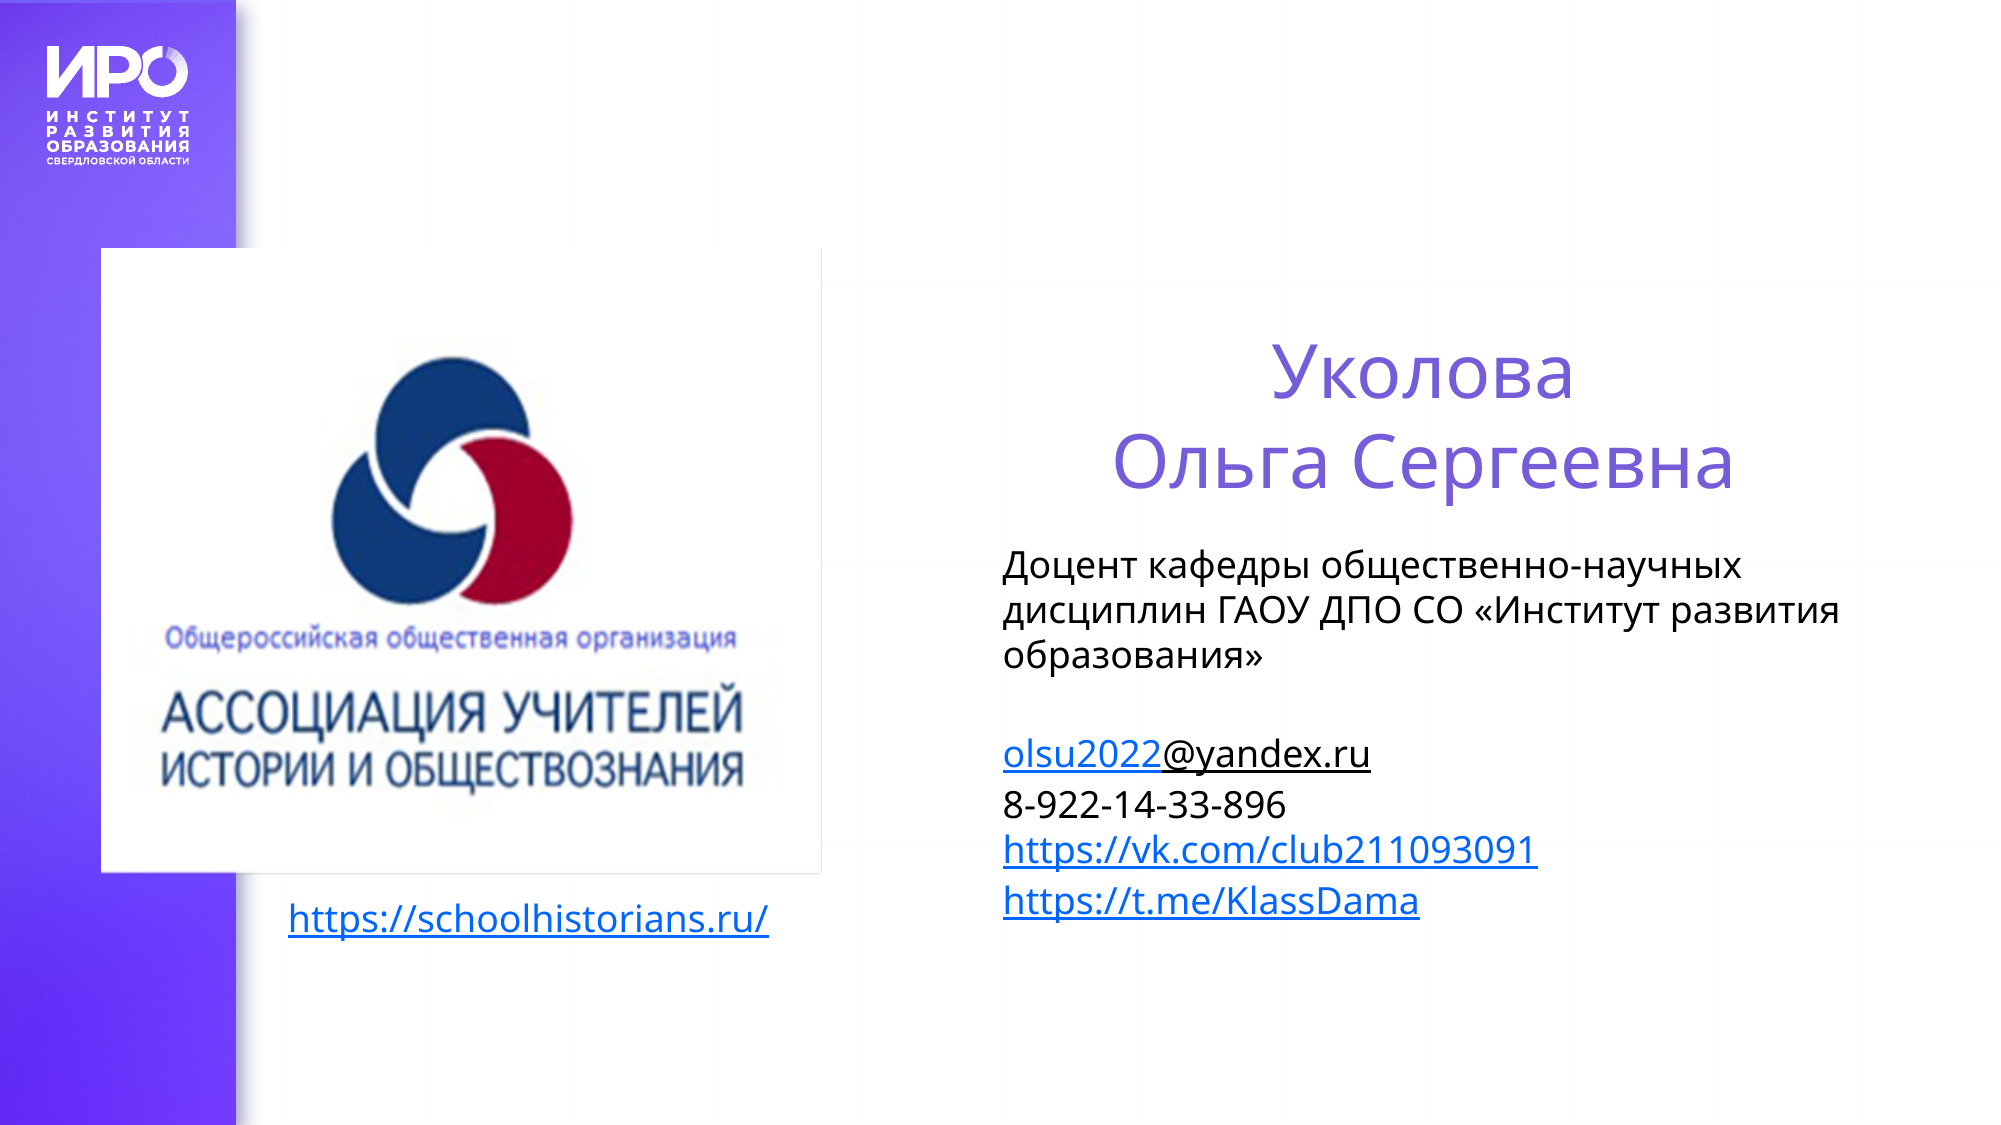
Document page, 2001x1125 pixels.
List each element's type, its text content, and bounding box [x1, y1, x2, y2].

text_box Уколова Ольга Сергеевна [958, 316, 1890, 512]
picture [0, 0, 2001, 1125]
text_box https://schoolhistorians.ru/ [273, 887, 857, 948]
text_box olsu2022@yandex.ru 8-922-14-33-896 https://vk.com/club211093091 https://t.me/KlassDama [987, 722, 1931, 930]
text_box Доцент кафедры общественно-научных дисциплин ГАОУ ДПО СО «Институт развития образования» [987, 533, 1931, 684]
